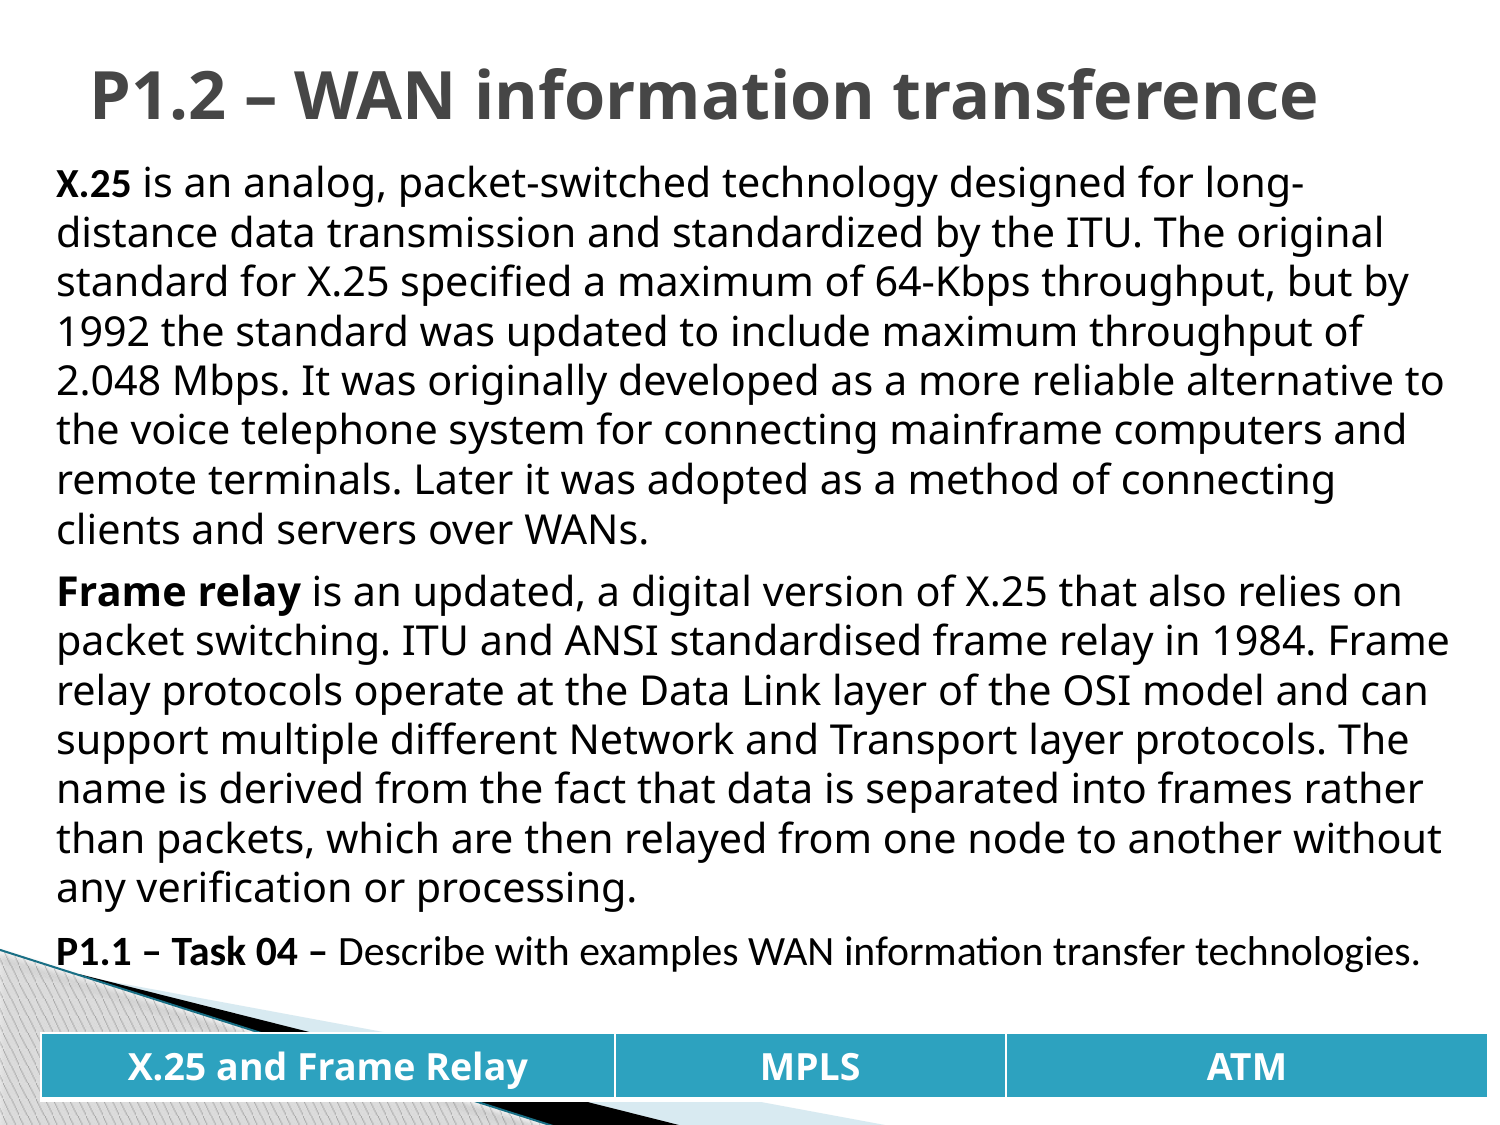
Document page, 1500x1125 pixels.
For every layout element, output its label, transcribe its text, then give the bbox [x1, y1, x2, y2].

text_box X.25 is an analog, packet-switched technology designed for long-distance data transmission and standardized by the ITU. The original standard for X.25 specified a maximum of 64-Kbps throughput, but by 1992 the standard was updated to include maximum throughput of 2.048 Mbps. It was originally developed as a more reliable alternative to the voice telephone system for connecting mainframe computers and remote terminals. Later it was adopted as a method of connecting clients and servers over WANs. Frame relay is an updated, a digital version of X.25 that also relies on packet switching. ITU and ANSI standardised frame relay in 1984. Frame relay protocols operate at the Data Link layer of the OSI model and can support multiple different Network and Transport layer protocols. The name is derived from the fact that data is separated into frames rather than packets, which are then relayed from one node to another without any verification or processing. P1.1 – Task 04 – Describe with examples WAN information transfer technologies. [41, 148, 1472, 1032]
text_box P1.2 – WAN information transference [74, 45, 1425, 173]
table_header MPLS [616, 1034, 1005, 1097]
table_header X.25 and Frame Relay [42, 1034, 614, 1097]
table_header ATM [1007, 1034, 1487, 1097]
